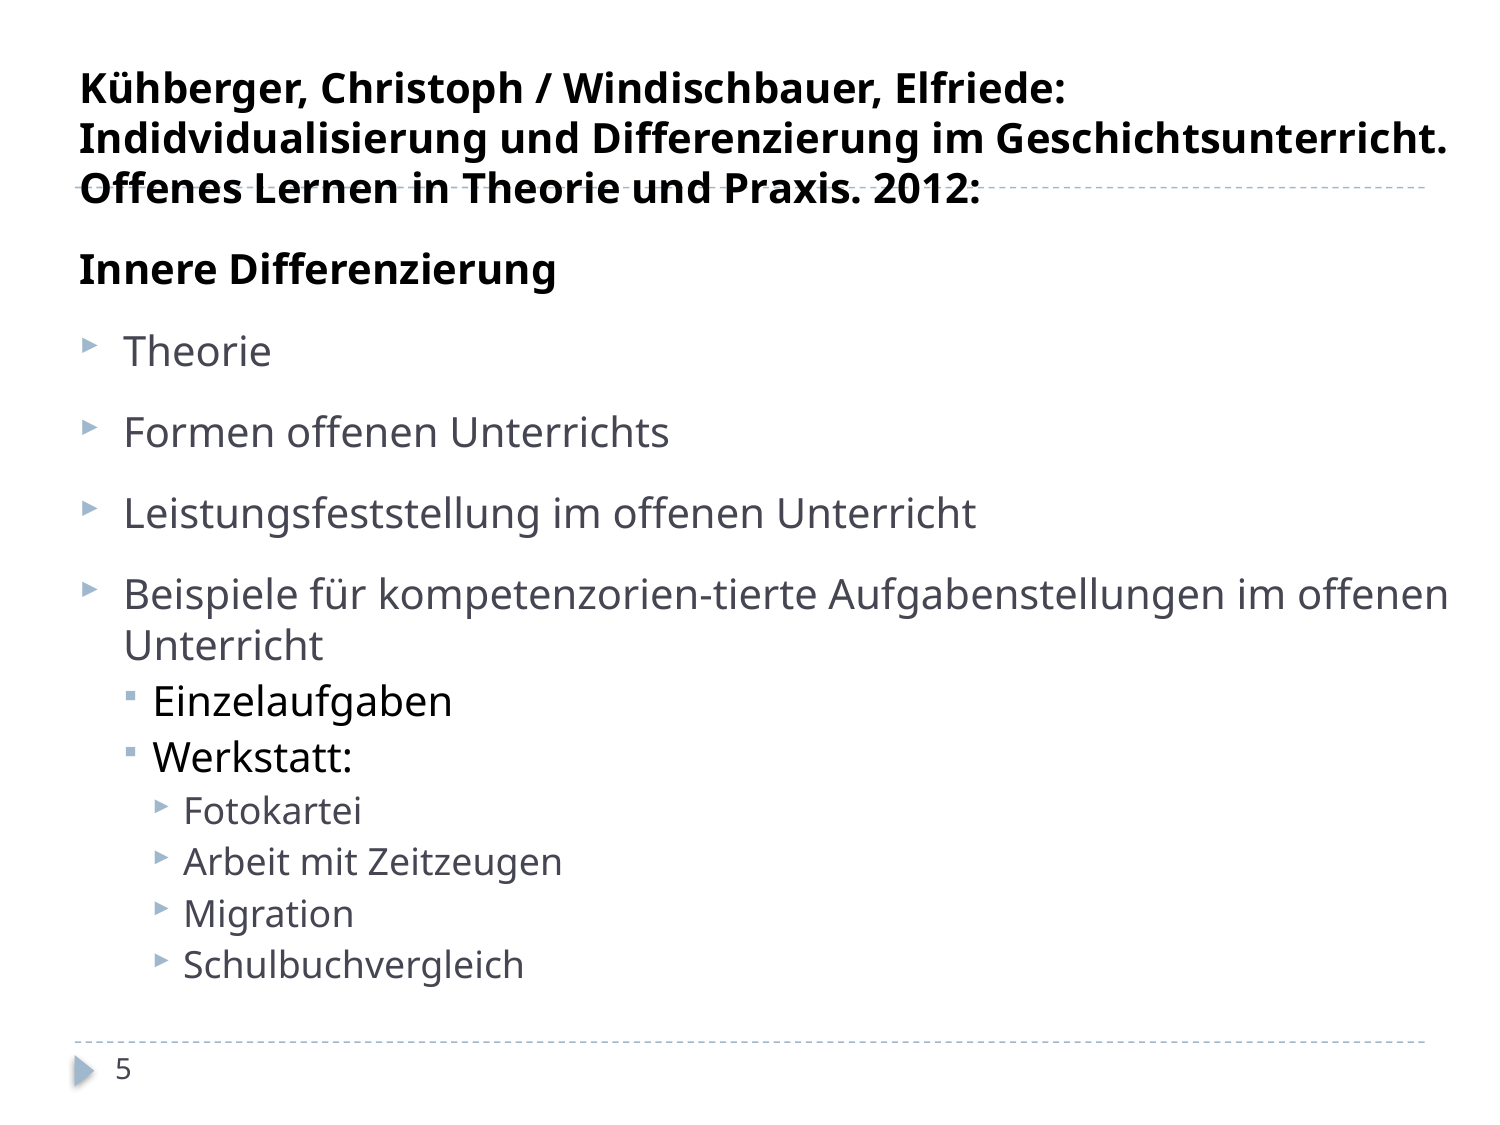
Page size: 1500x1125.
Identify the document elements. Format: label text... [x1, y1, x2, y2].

text_box Kühberger, Christoph / Windischbauer, Elfriede: Indidvidualisierung und Differenzierung im Geschichtsunterricht. Offenes Lernen in Theorie und Praxis. 2012: Innere Differenzierung Theorie Formen offenen Unterrichts Leistungsfeststellung im offenen Unterricht Beispiele für kompetenzorien-tierte Aufgabenstellungen im offenen Unterricht Einzelaufgaben Werkstatt: Fotokartei Arbeit mit Zeitzeugen Migration Schulbuchvergleich [64, 54, 1500, 1024]
slide_number 5 [100, 1042, 426, 1103]
